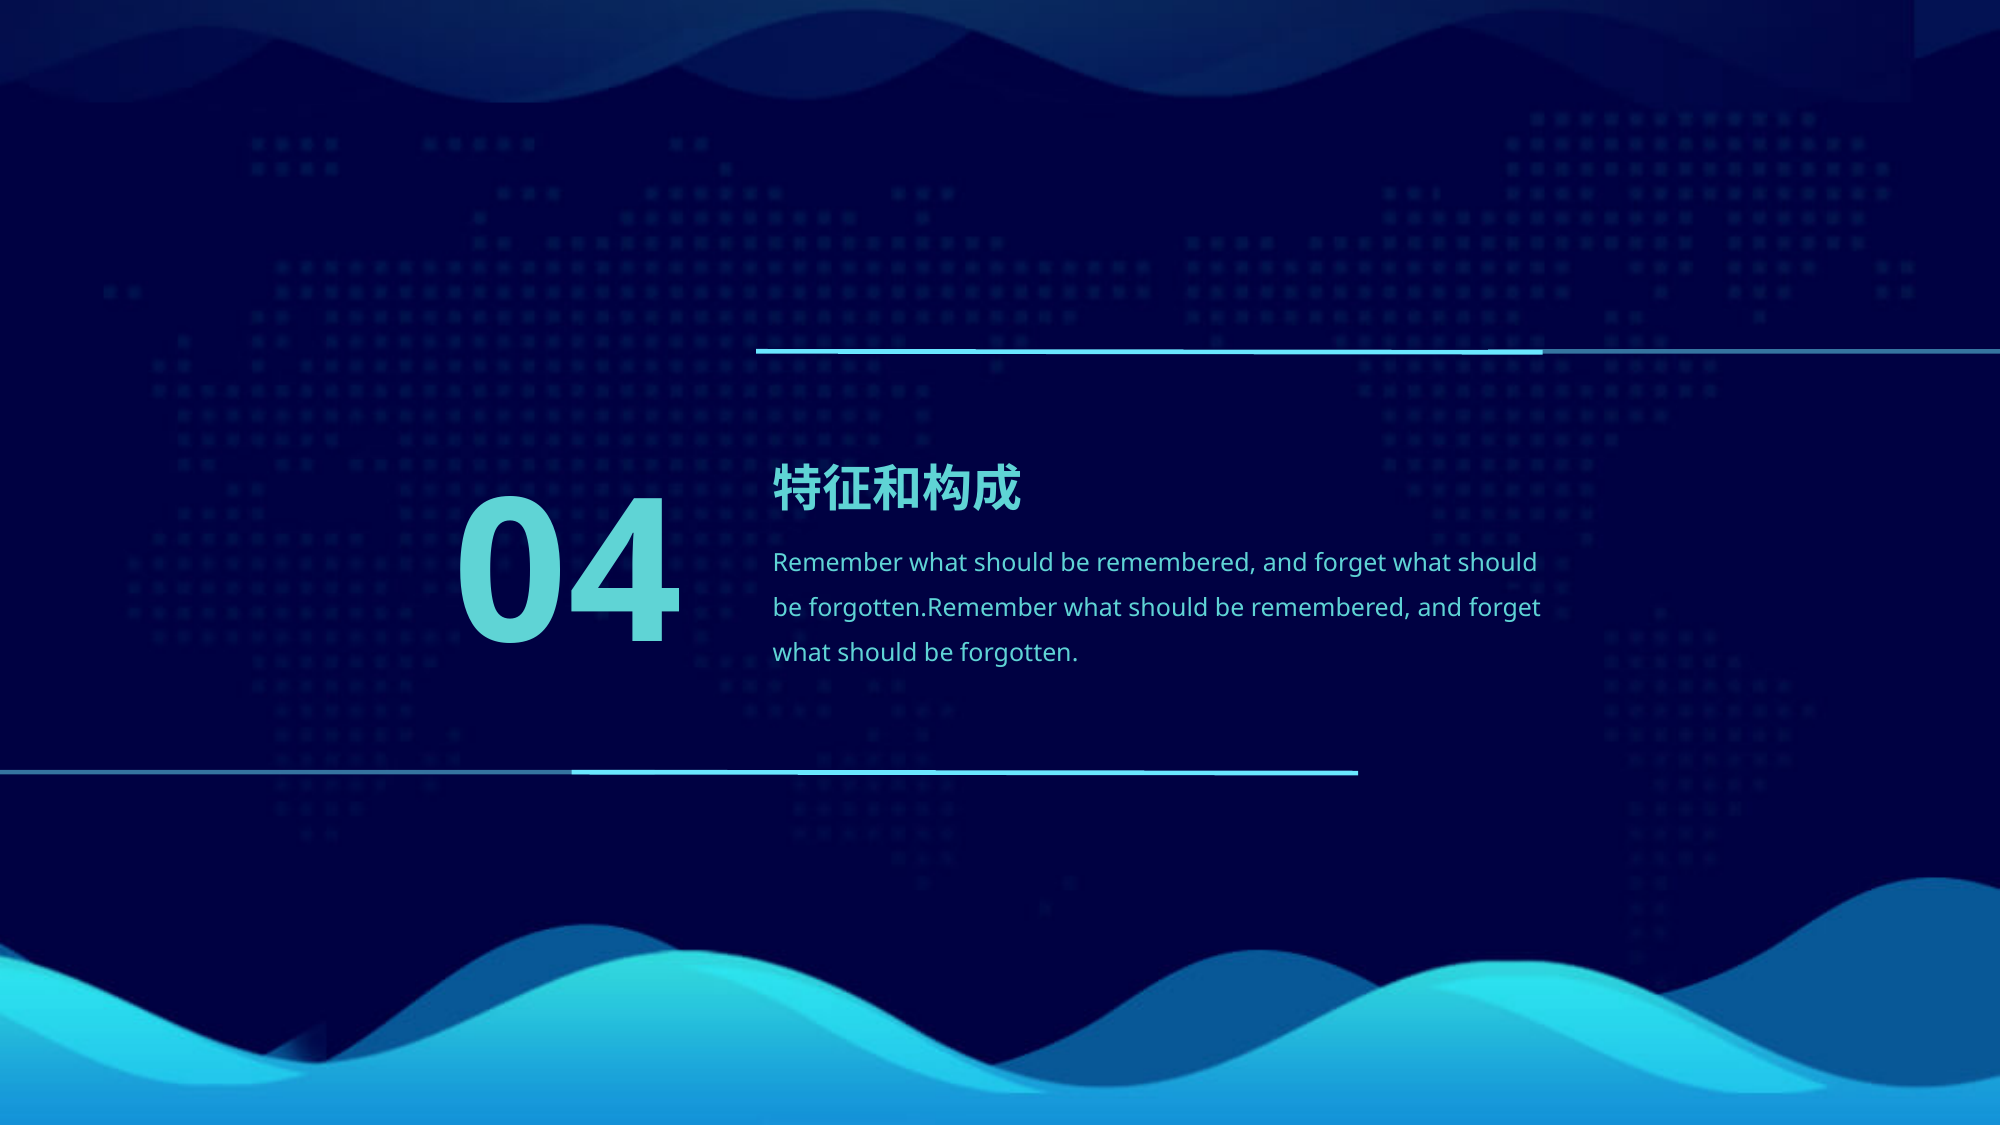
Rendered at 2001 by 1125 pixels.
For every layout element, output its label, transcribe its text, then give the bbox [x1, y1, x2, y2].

text_box Remember what should be remembered, and forget what should be forgotten.Remember what should be remembered, and forget what should be forgotten. [757, 524, 1579, 674]
picture [0, 0, 2000, 1125]
text_box 04 [407, 433, 698, 689]
text_box 特征和构成 [758, 448, 1371, 524]
